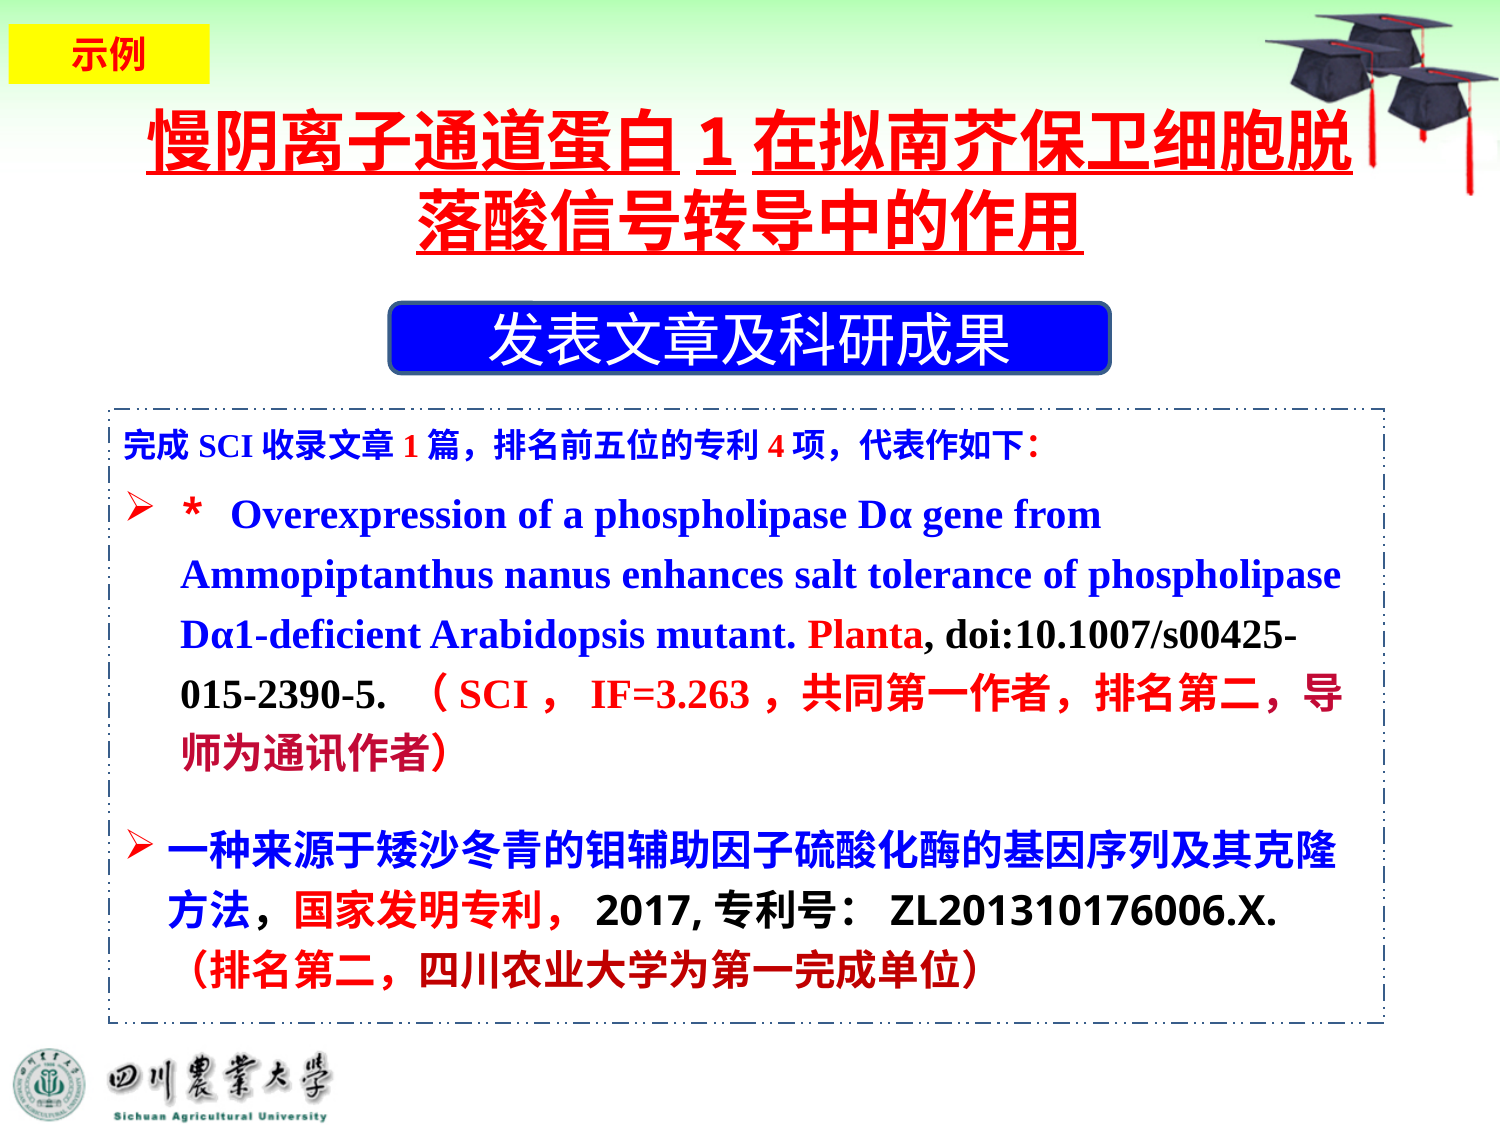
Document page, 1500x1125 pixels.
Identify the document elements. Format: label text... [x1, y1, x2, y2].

picture [0, 0, 1500, 1125]
text_box 发表文章及科研成果 [389, 302, 1110, 374]
text_box 慢阴离子通道蛋白1在拟南芥保卫细胞脱落酸信号转导中的作用 [109, 90, 1391, 268]
text_box 完成SCI收录文章1篇，排名前五位的专利4项，代表作如下： * Overexpression of a phospholipase Dα gene from Ammopiptanthus nanus enhances salt tolerance of phospholipase Dα1-deficient Arabidopsis mutant. Planta, doi:10.1007/s00425-015-2390-5. （SCI，IF=3.263，共同第一作者，排名第二，导师为通讯作者） 一种来源于矮沙冬青的钼辅助因子硫酸化酶的基因序列及其克隆方法，国家发明专利，2017,专利号：ZL201310176006.X. （排名第二，四川农业大学为第一完成单位） [109, 408, 1385, 1024]
text_box 示例 [8, 24, 210, 84]
